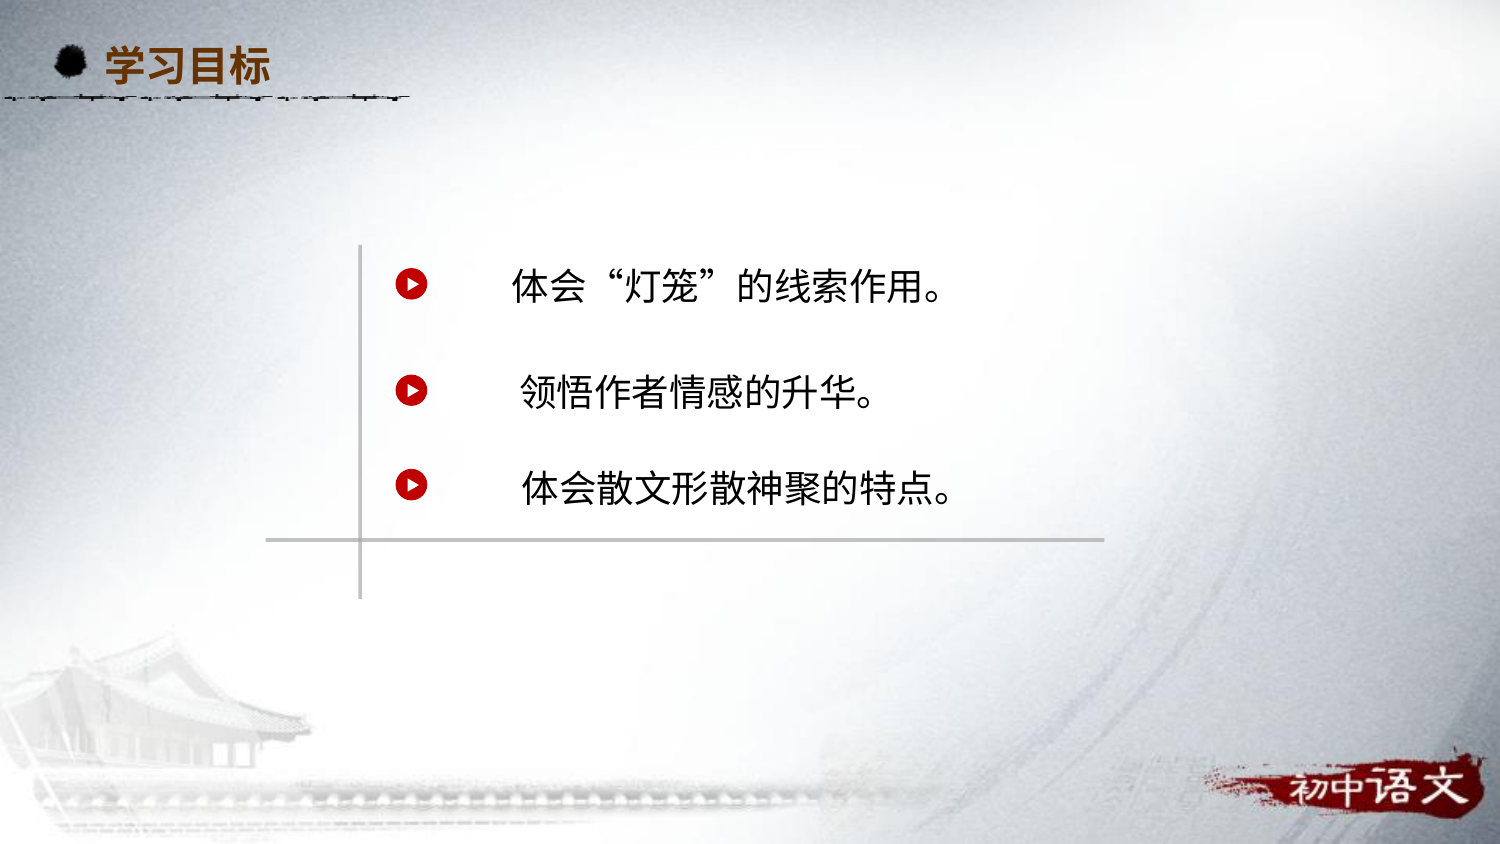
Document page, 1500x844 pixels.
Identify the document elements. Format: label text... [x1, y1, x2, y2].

text_box 学习目标 [89, 32, 287, 89]
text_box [395, 468, 428, 501]
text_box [395, 267, 428, 300]
text_box 体会“灯笼”的线索作用。 [466, 232, 1270, 316]
text_box 领悟作者情感的升华。 [478, 339, 1247, 422]
picture [0, 0, 1500, 844]
text_box 体会散文形散神聚的特点。 [489, 457, 987, 517]
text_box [0, 90, 414, 103]
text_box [395, 374, 428, 407]
